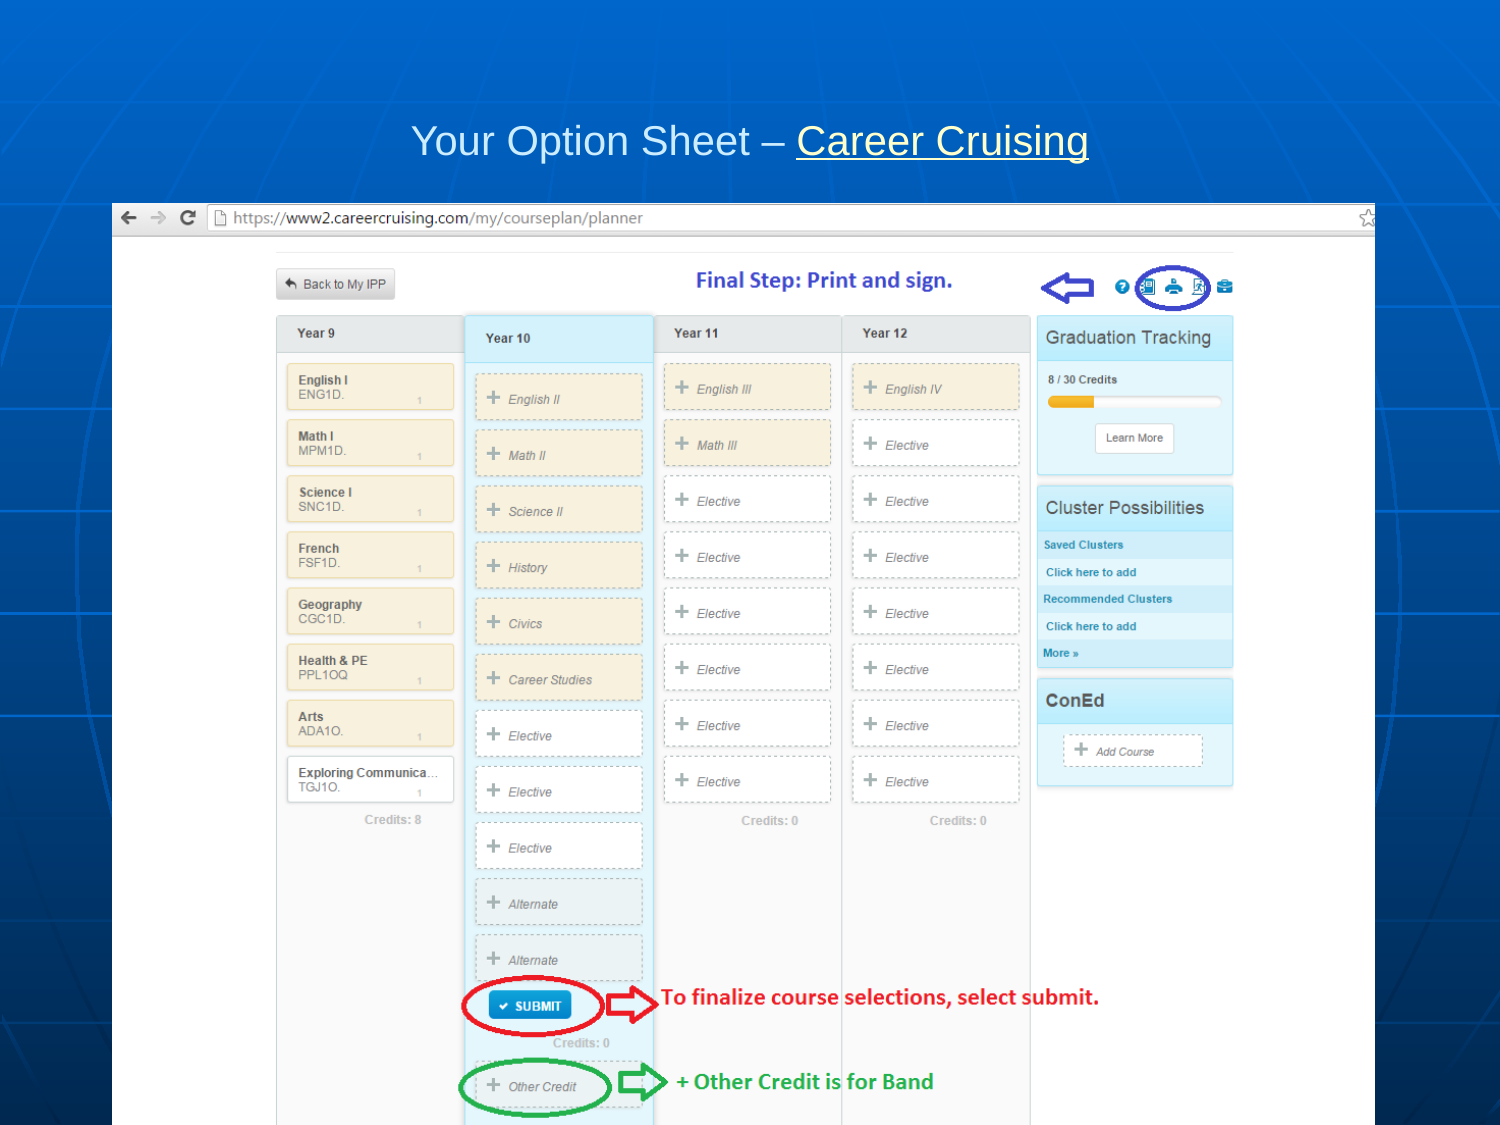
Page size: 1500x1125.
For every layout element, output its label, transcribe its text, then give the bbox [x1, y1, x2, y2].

title Your Option Sheet – Career Cruising [74, 45, 1426, 233]
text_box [112, 203, 1376, 1125]
